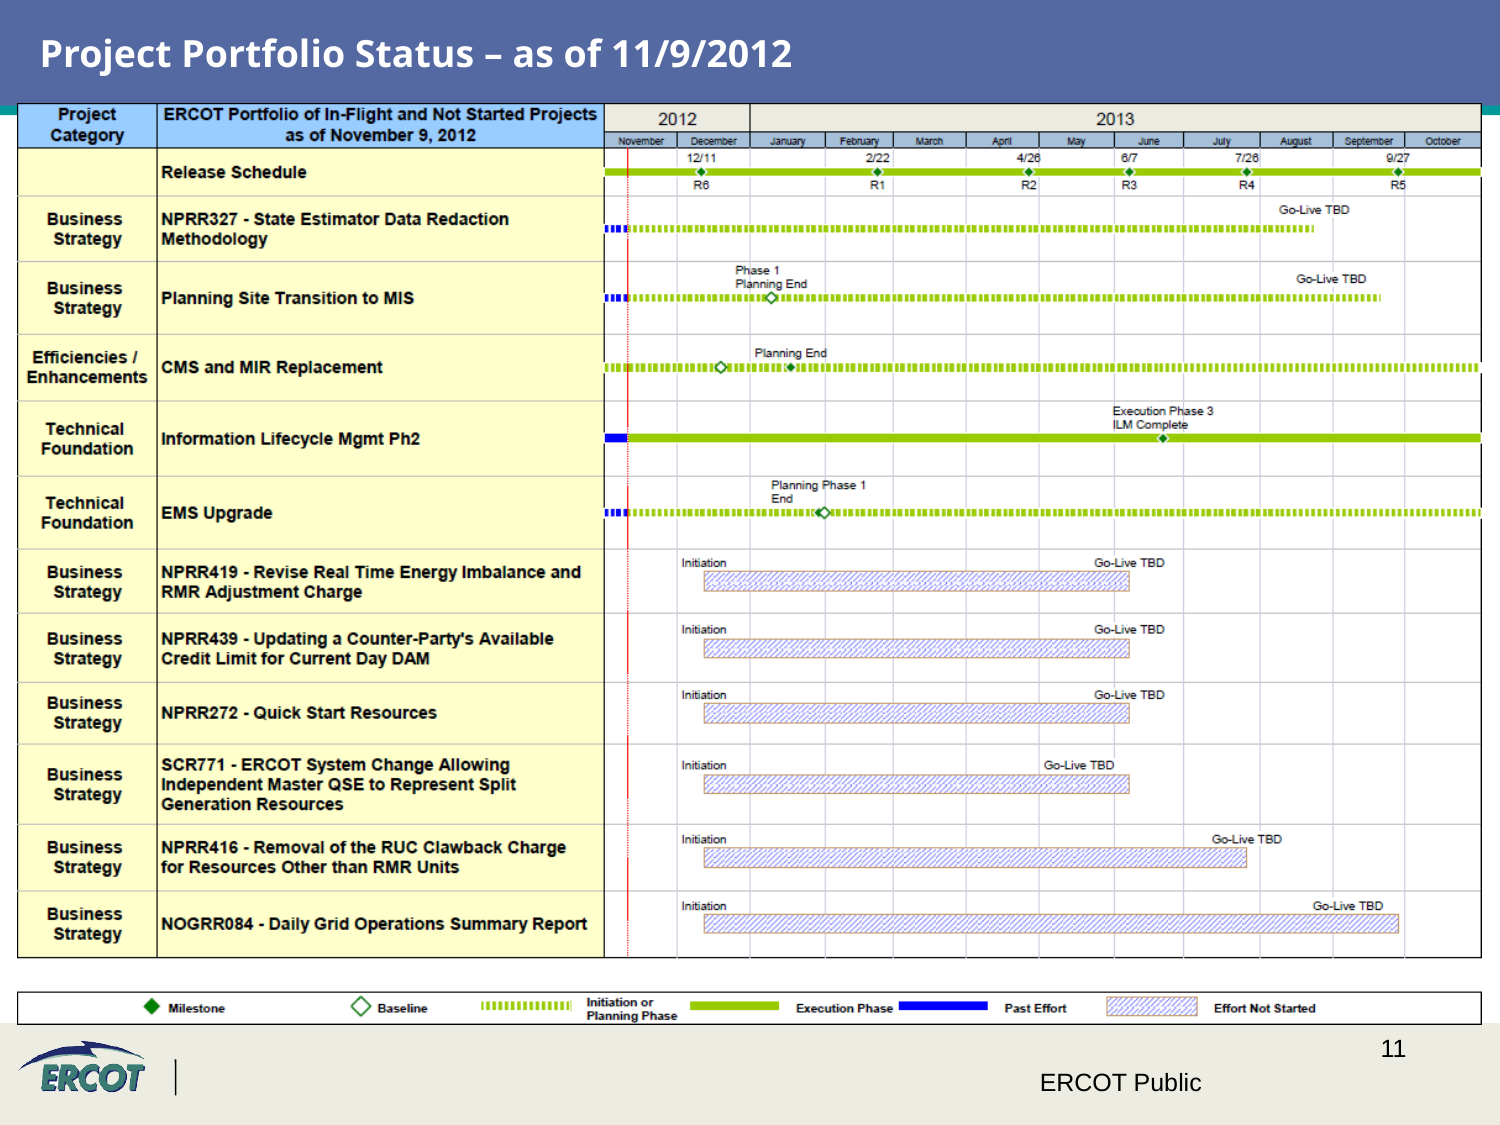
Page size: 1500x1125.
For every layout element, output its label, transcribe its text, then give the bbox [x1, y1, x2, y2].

text_box Project Portfolio Status – as of 11/9/2012 [24, 30, 1163, 102]
text_box [24, 22, 1450, 85]
footer ERCOT Public [1025, 1059, 1438, 1125]
picture [17, 102, 1482, 1026]
picture [10, 1031, 151, 1111]
